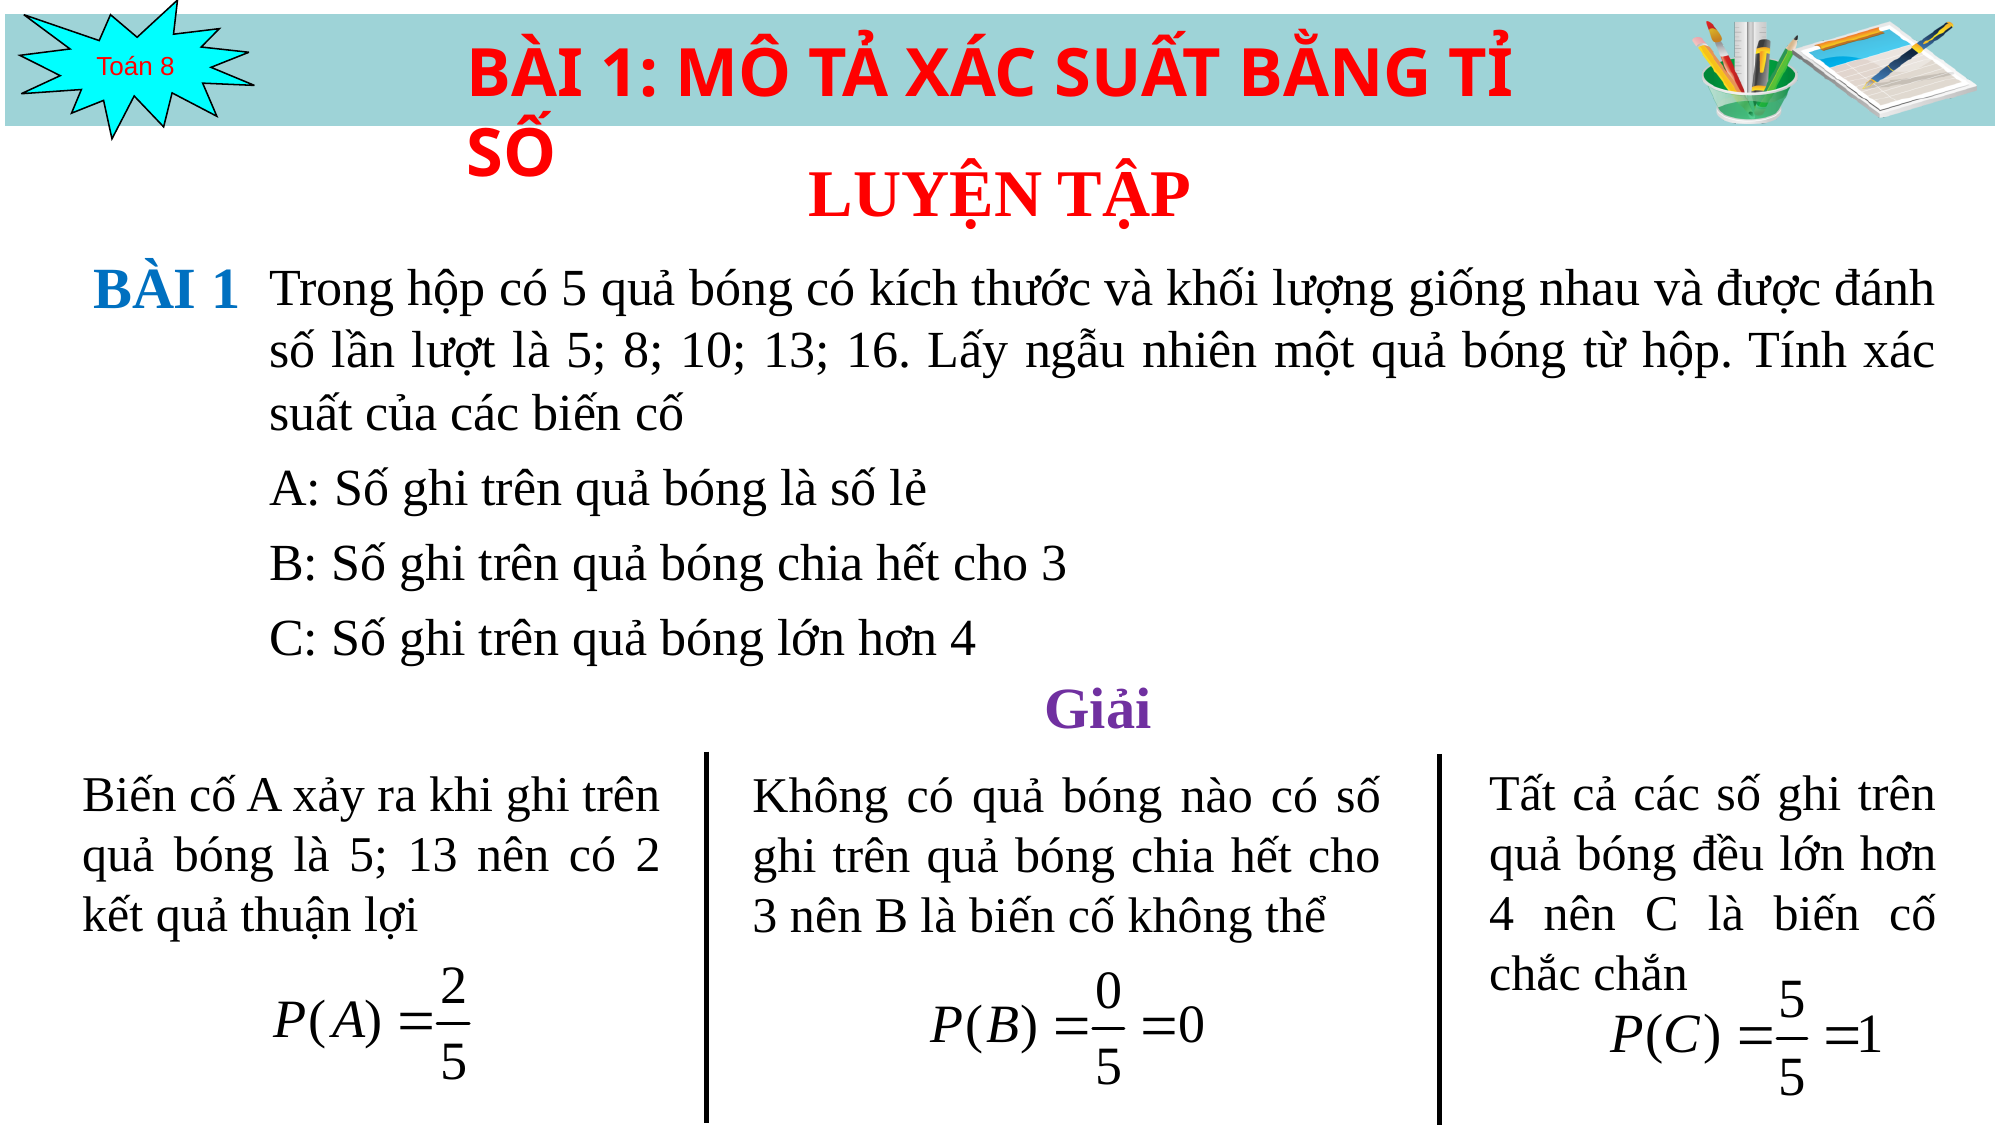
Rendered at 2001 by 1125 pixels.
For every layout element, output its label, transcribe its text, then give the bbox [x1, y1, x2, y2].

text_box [1602, 965, 1888, 1109]
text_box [264, 951, 479, 1091]
text_box Không có quả bóng nào có số ghi trên quả bóng chia hết cho 3 nên B là biến cố không thể [737, 754, 1396, 950]
text_box BÀI 1: MÔ TẢ XÁC SUẤT BẰNG TỈ SỐ [452, 139, 1548, 198]
text_box Tất cả các số ghi trên quả bóng đều lớn hơn 4 nên C là biến cố chắc chắn [1474, 753, 1952, 1069]
text_box Biến cố A xảy ra khi ghi trên quả bóng là 5; 13 nên có 2 kết quả thuận lợi [67, 753, 676, 949]
text_box BÀI 1 [24, 239, 310, 341]
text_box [921, 957, 1212, 1097]
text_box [0, 0, 2000, 139]
text_box Trong hộp có 5 quả bóng có kích thước và khối lượng giống nhau và được đánh số lần lượt là 5; 8; 10; 13; 16. Lấy ngẫu nhiên một quả bóng từ hộp. Tính xác suất của các biến cố A: Số ghi trên quả bóng là số lẻ B: Số ghi trên quả bóng chia hết cho 3 C: Số ghi trên quả bóng lớn hơn 4 [254, 246, 1952, 674]
title LUYỆN TẬP [458, 144, 1542, 246]
text_box Giải [1029, 662, 1177, 748]
